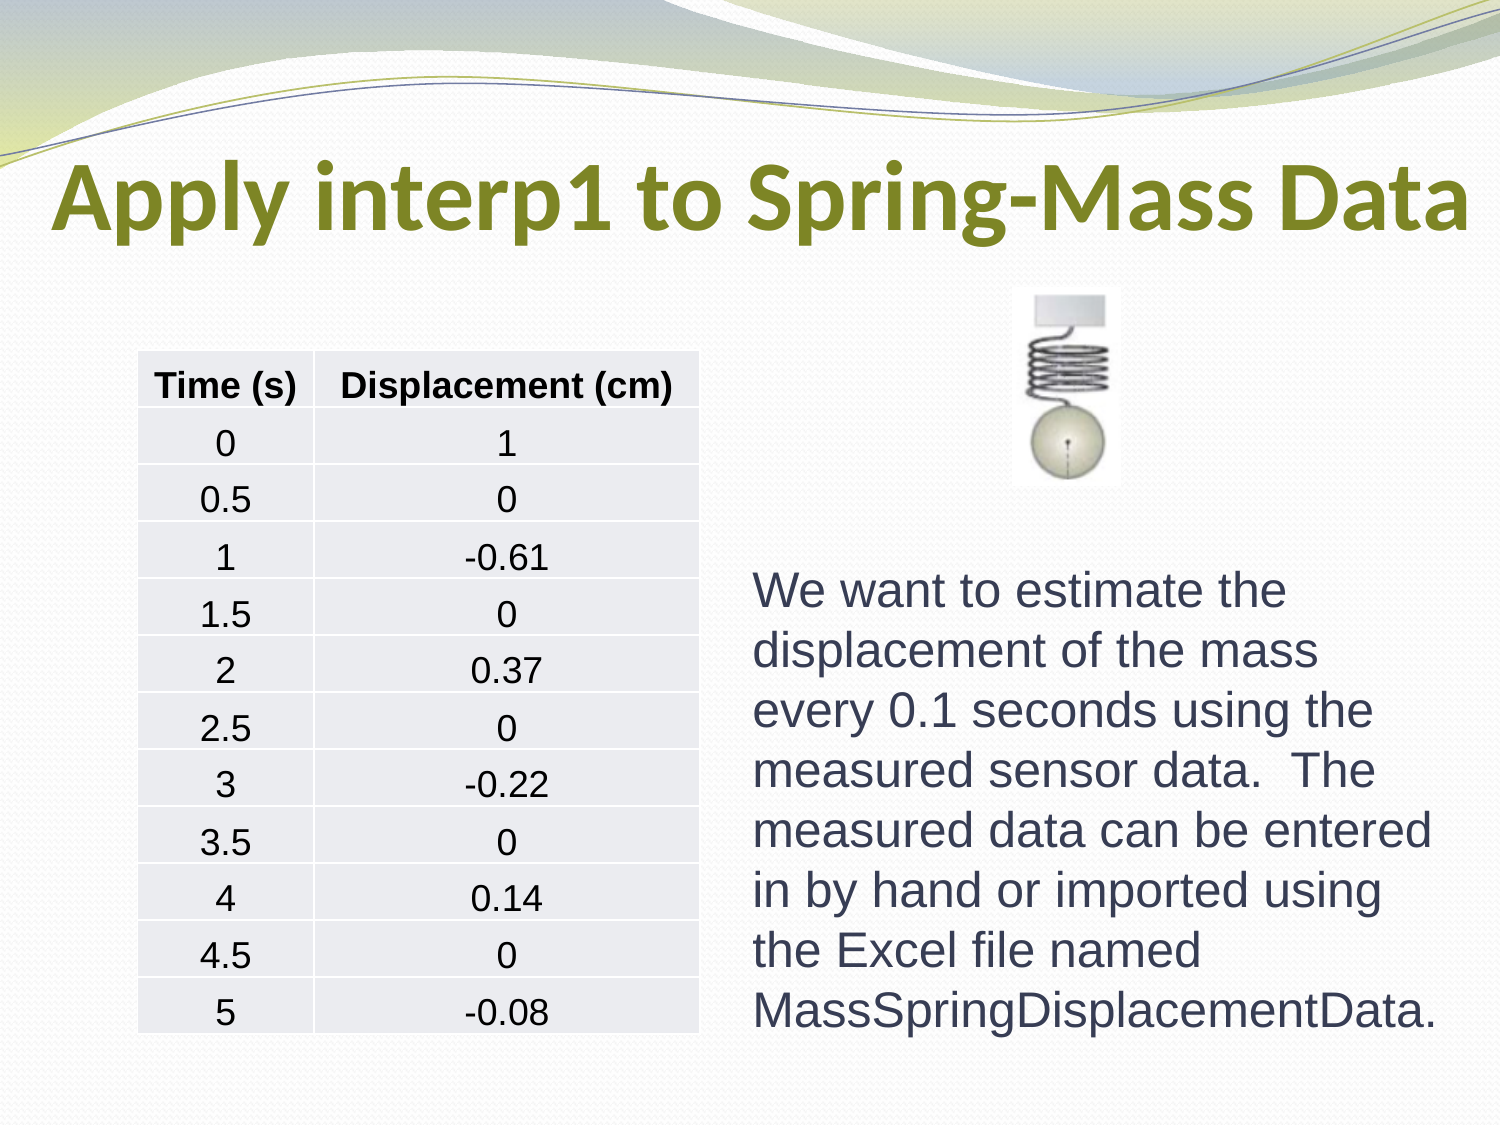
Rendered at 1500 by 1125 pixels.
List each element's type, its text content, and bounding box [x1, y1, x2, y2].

table_cell 0 [315, 693, 699, 748]
table_cell 1 [315, 408, 699, 463]
table_cell 4 [138, 864, 313, 919]
table_cell 1 [138, 522, 313, 577]
table_cell 4.5 [138, 921, 313, 976]
text_box We want to estimate the displacement of the mass every 0.1 seconds using the measured sensor data. The measured data can be entered in by hand or imported using the Excel file named MassSpringDisplacementData. [737, 549, 1463, 1045]
table_cell 0 [315, 807, 699, 862]
table_cell 0 [315, 465, 699, 520]
table_cell 3 [138, 750, 313, 805]
table_header Displacement (cm) [315, 351, 699, 406]
table_cell 3.5 [138, 807, 313, 862]
table_cell 0 [138, 408, 313, 463]
table_cell 0.14 [315, 864, 699, 919]
table_cell 0.5 [138, 465, 313, 520]
table_cell 1.5 [138, 579, 313, 634]
table_cell 5 [138, 978, 313, 1033]
table_cell 2.5 [138, 693, 313, 748]
picture [1012, 287, 1121, 487]
table_cell -0.08 [315, 978, 699, 1033]
title Apply interp1 to Spring-Mass Data [37, 62, 1488, 250]
table_cell 2 [138, 636, 313, 691]
table_cell -0.22 [315, 750, 699, 805]
table_cell 0.37 [315, 636, 699, 691]
table_cell 0 [315, 579, 699, 634]
table_cell 0 [315, 921, 699, 976]
table_cell -0.61 [315, 522, 699, 577]
table_header Time (s) [138, 351, 313, 406]
